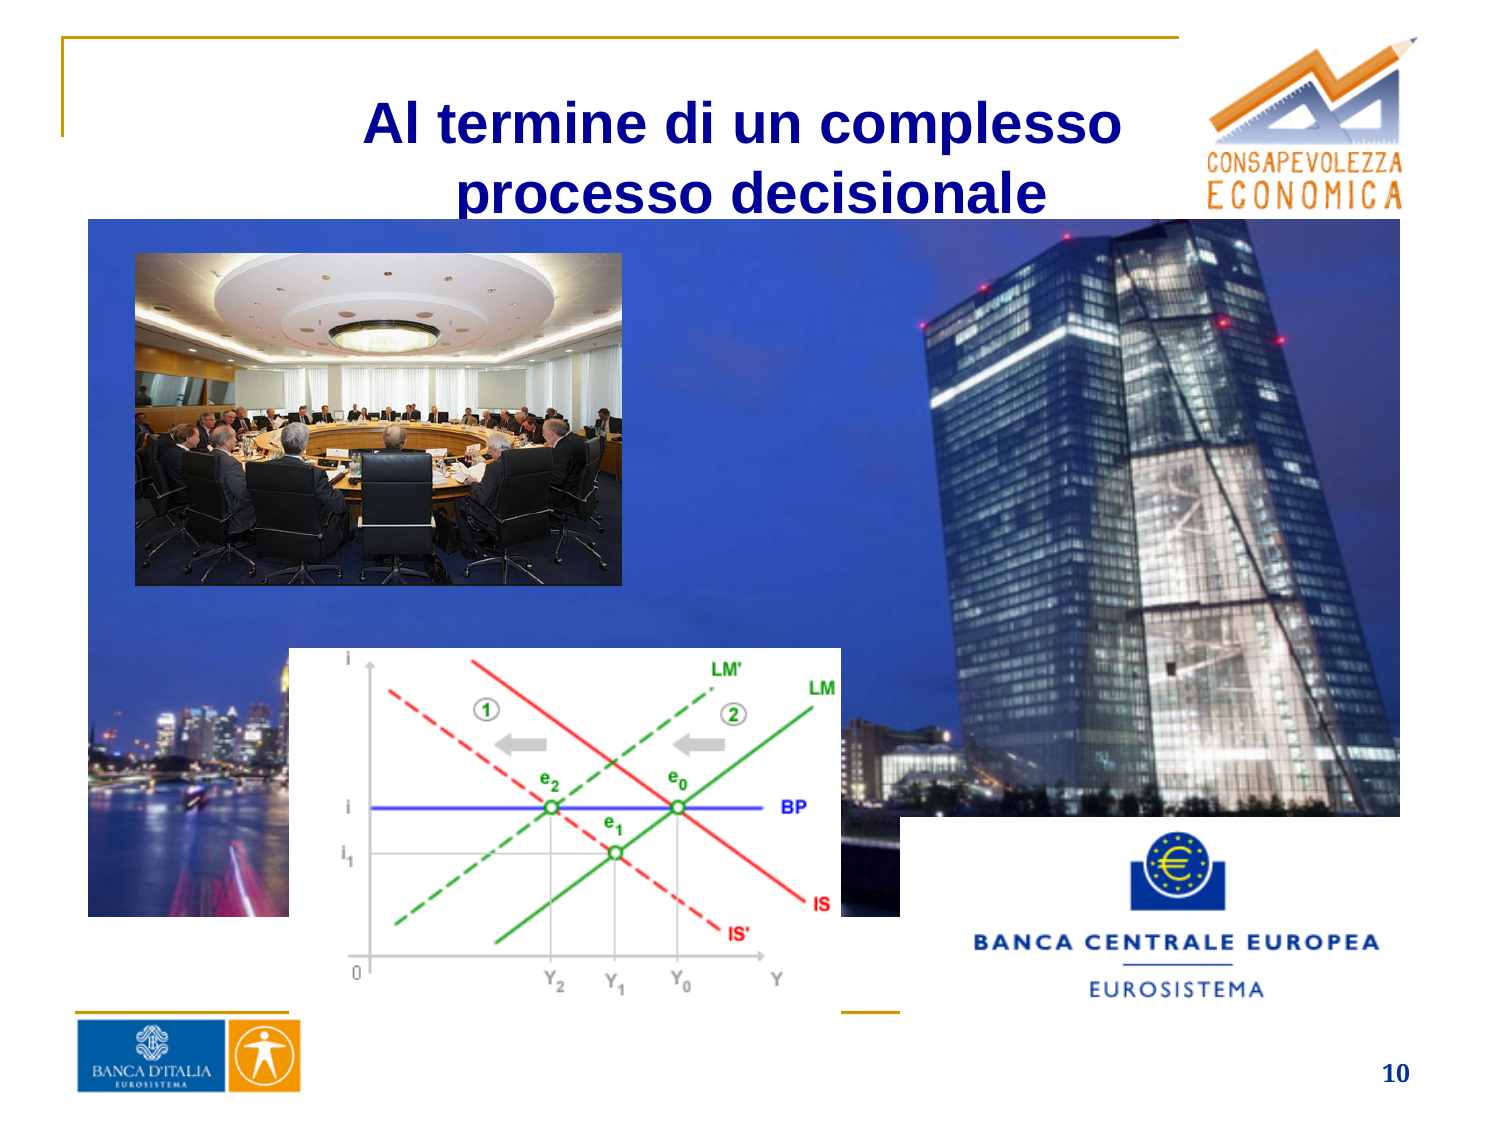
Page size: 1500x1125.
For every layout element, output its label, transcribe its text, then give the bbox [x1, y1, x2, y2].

picture [1178, 30, 1428, 212]
title Al termine di un complesso processo decisionale [76, 19, 1427, 291]
slide_number 10 [1074, 1025, 1425, 1100]
picture [88, 219, 1459, 1017]
picture [76, 1018, 302, 1094]
